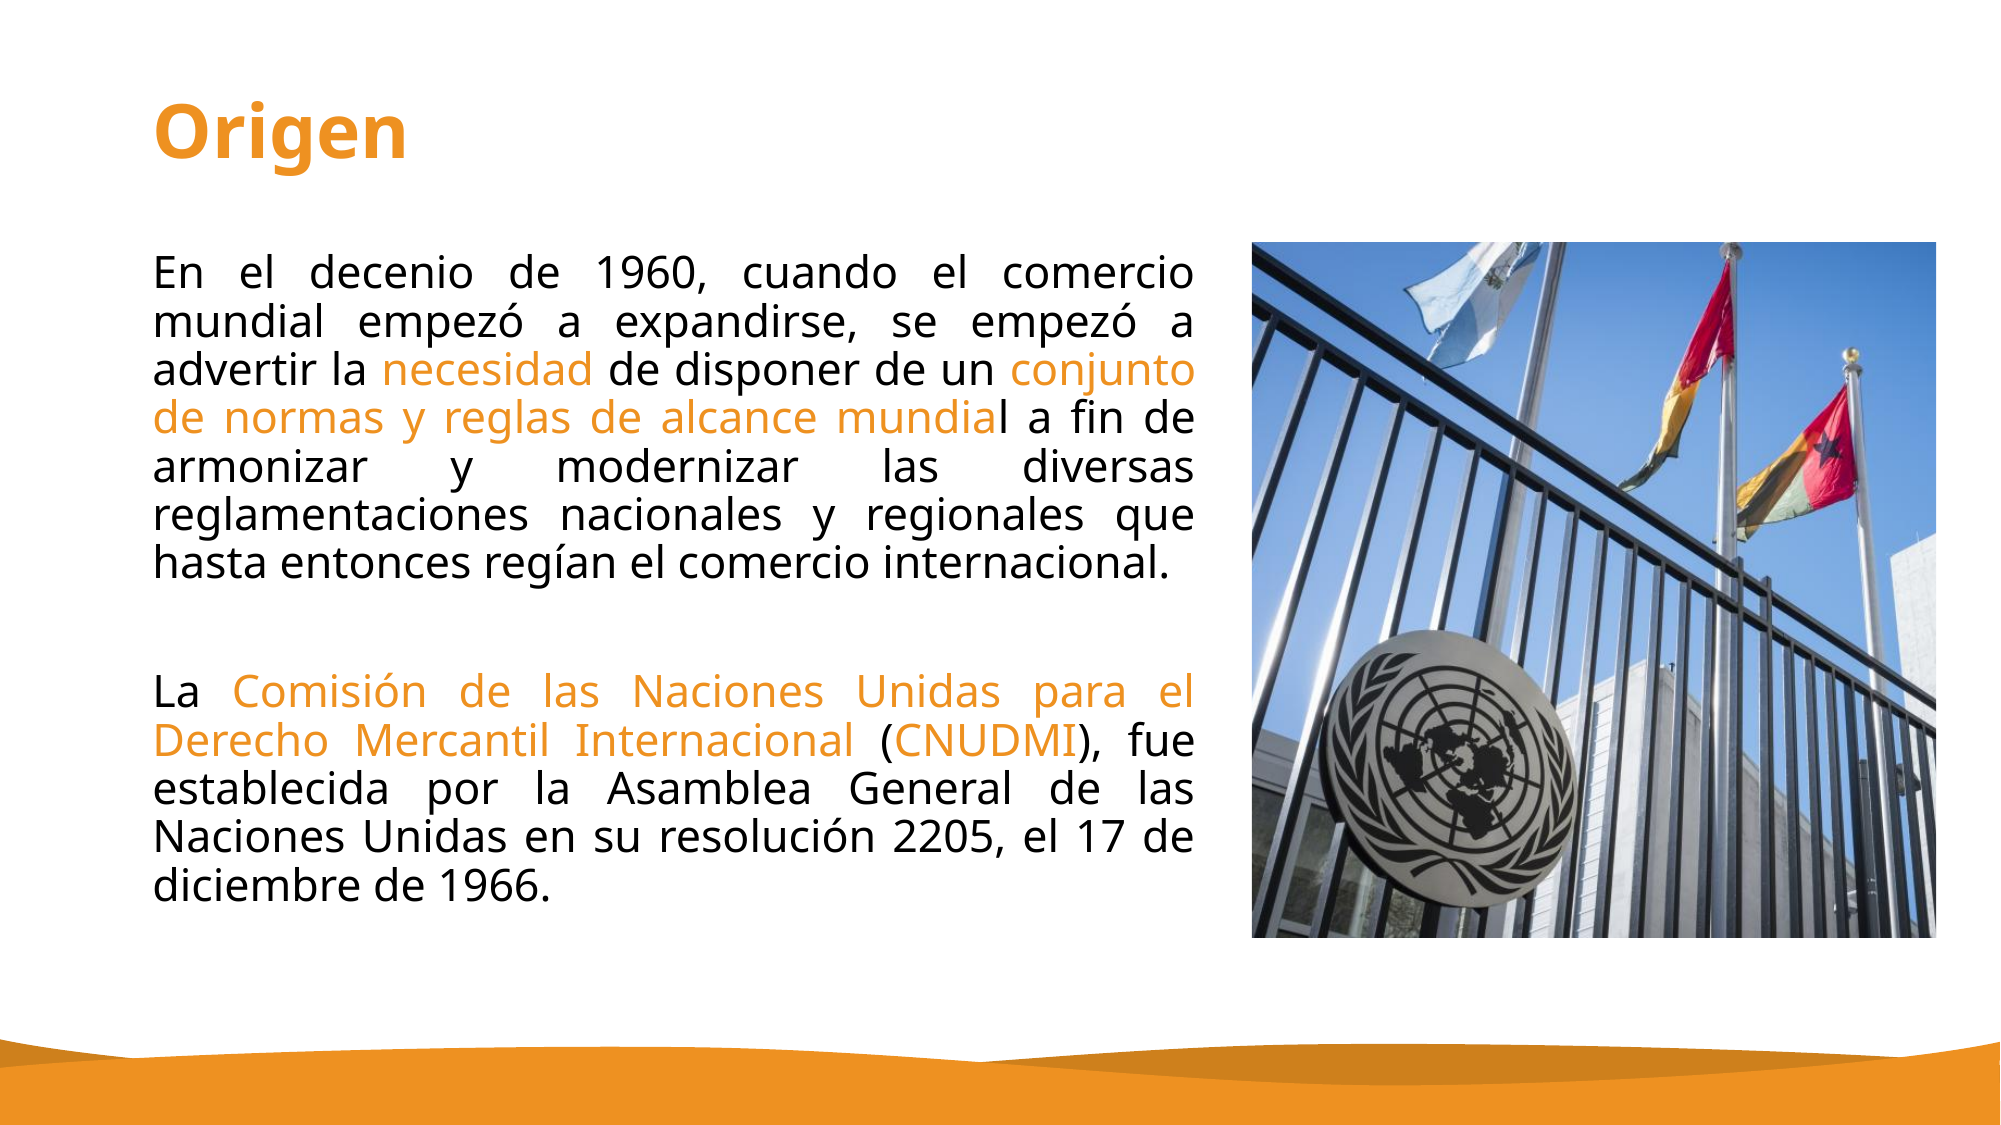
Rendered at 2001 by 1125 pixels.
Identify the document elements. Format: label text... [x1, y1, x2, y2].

text_box Origen [137, 25, 1863, 243]
list En el decenio de 1960, cuando el comercio mundial empezó a expandirse, se empezó a advertir la necesidad de disponer de un conjunto de normas y reglas de alcance mundial a fin de armonizar y modernizar las diversas reglamentaciones nacionales y regionales que hasta entonces regían el comercio internacional. La Comisión de las Naciones Unidas para el Derecho Mercantil Internacional (CNUDMI), fue establecida por la Asamblea General de las Naciones Unidas en su resolución 2205, el 17 de diciembre de 1966. [137, 242, 1212, 957]
picture [1251, 242, 1937, 957]
